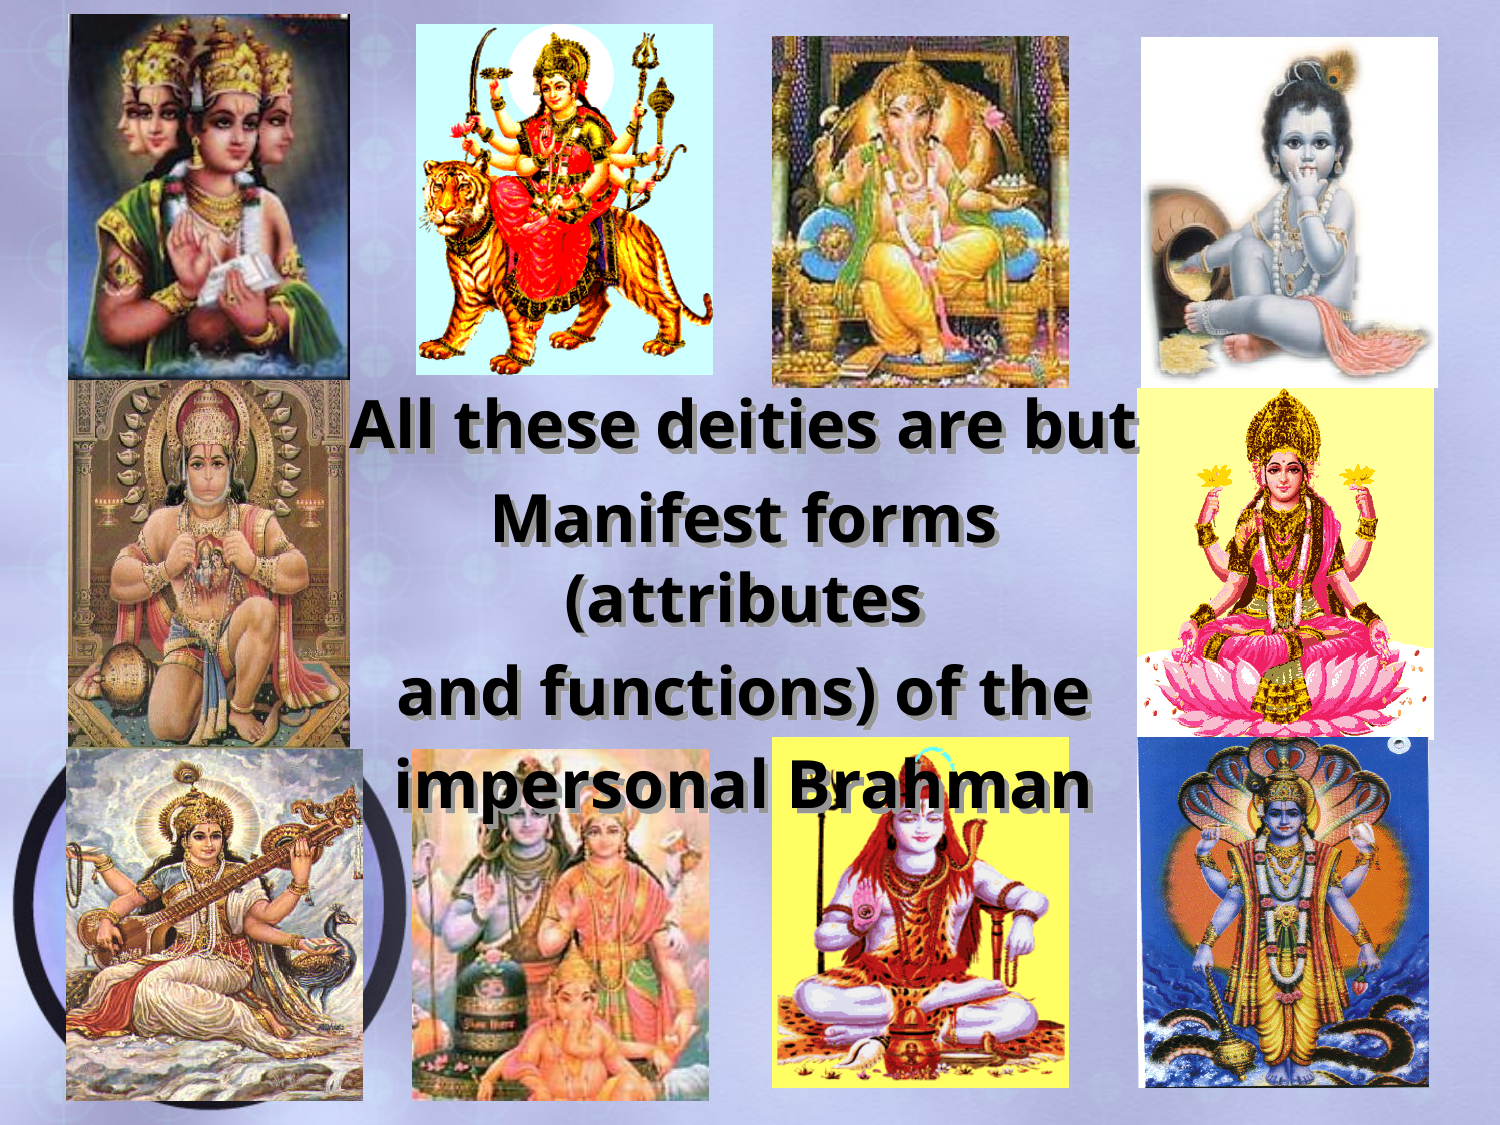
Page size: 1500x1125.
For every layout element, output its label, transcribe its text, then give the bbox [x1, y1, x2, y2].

text_box All these deities are but Manifest forms (attributes and functions) of the impersonal Brahman [354, 374, 1135, 830]
picture [0, 0, 1500, 1125]
